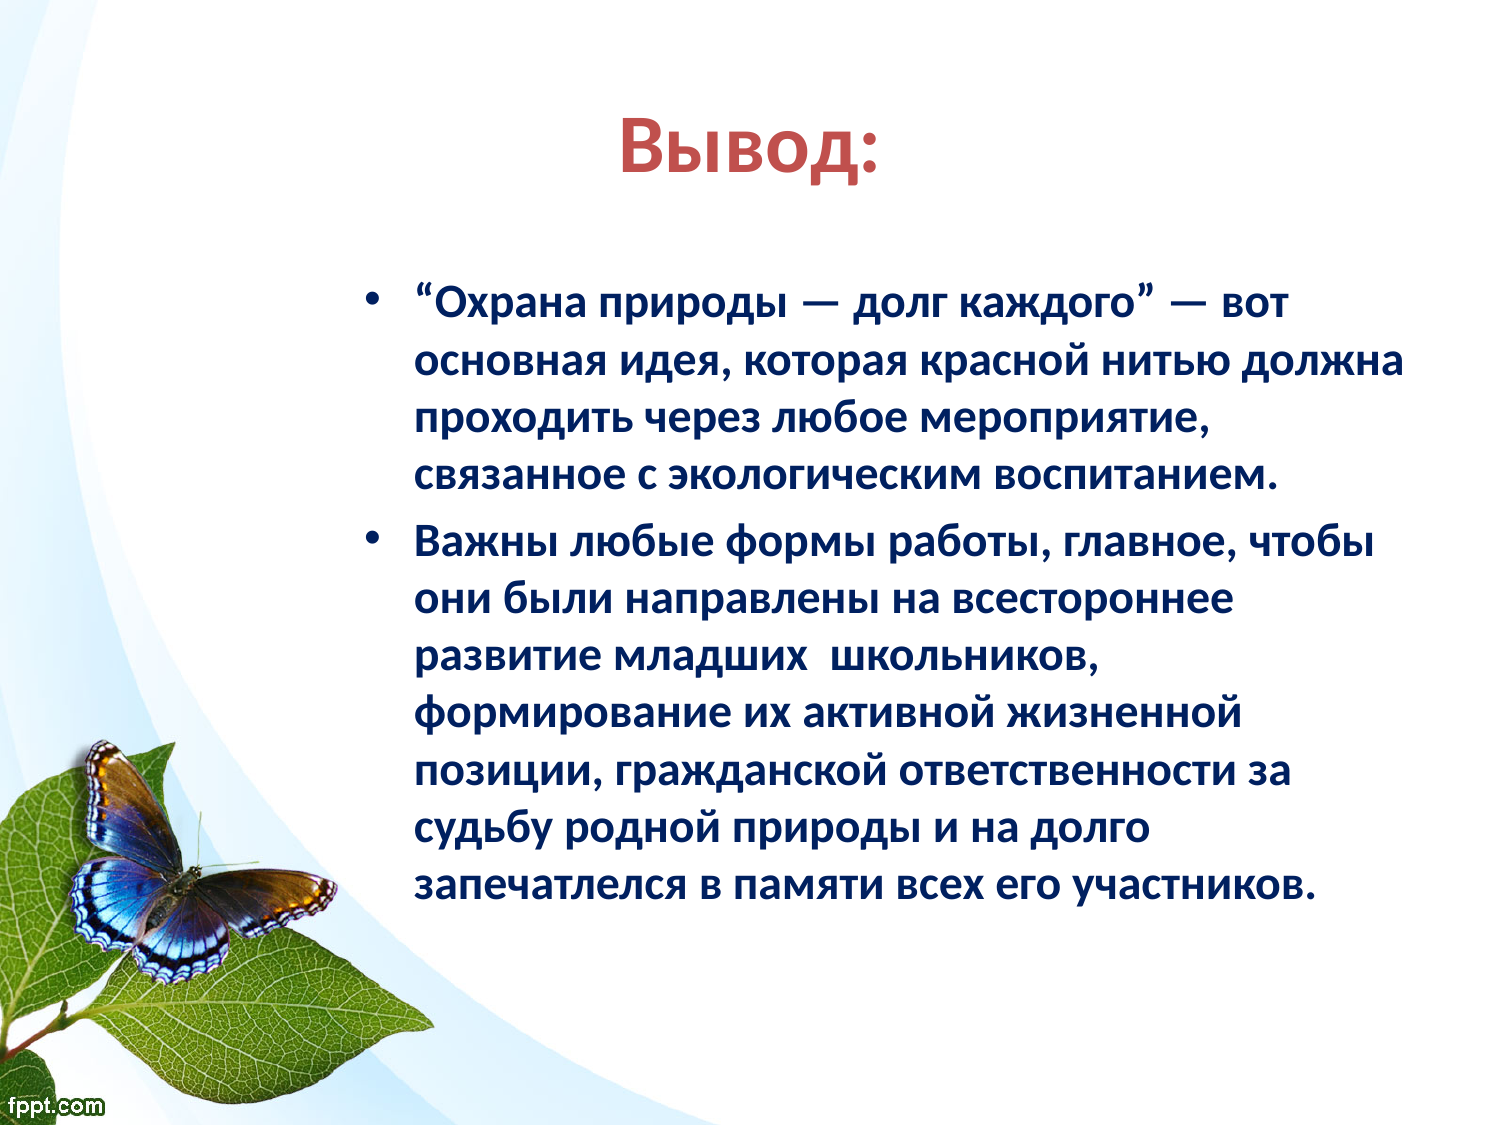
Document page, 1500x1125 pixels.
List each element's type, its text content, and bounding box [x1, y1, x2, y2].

list “Охрана природы — долг каждого” — вот основная идея, которая красной нитью должна проходить через любое мероприятие, связанное с экологическим воспитанием. Важны любые формы работы, главное, чтобы они были направлены на всестороннее развитие младших школьников, формирование их активной жизненной позиции, гражданской ответственности за судьбу родной природы и на долго запечатлелся в памяти всех его участников. [349, 262, 1425, 1005]
picture [0, 0, 1500, 1125]
title Вывод: [75, 45, 1425, 233]
